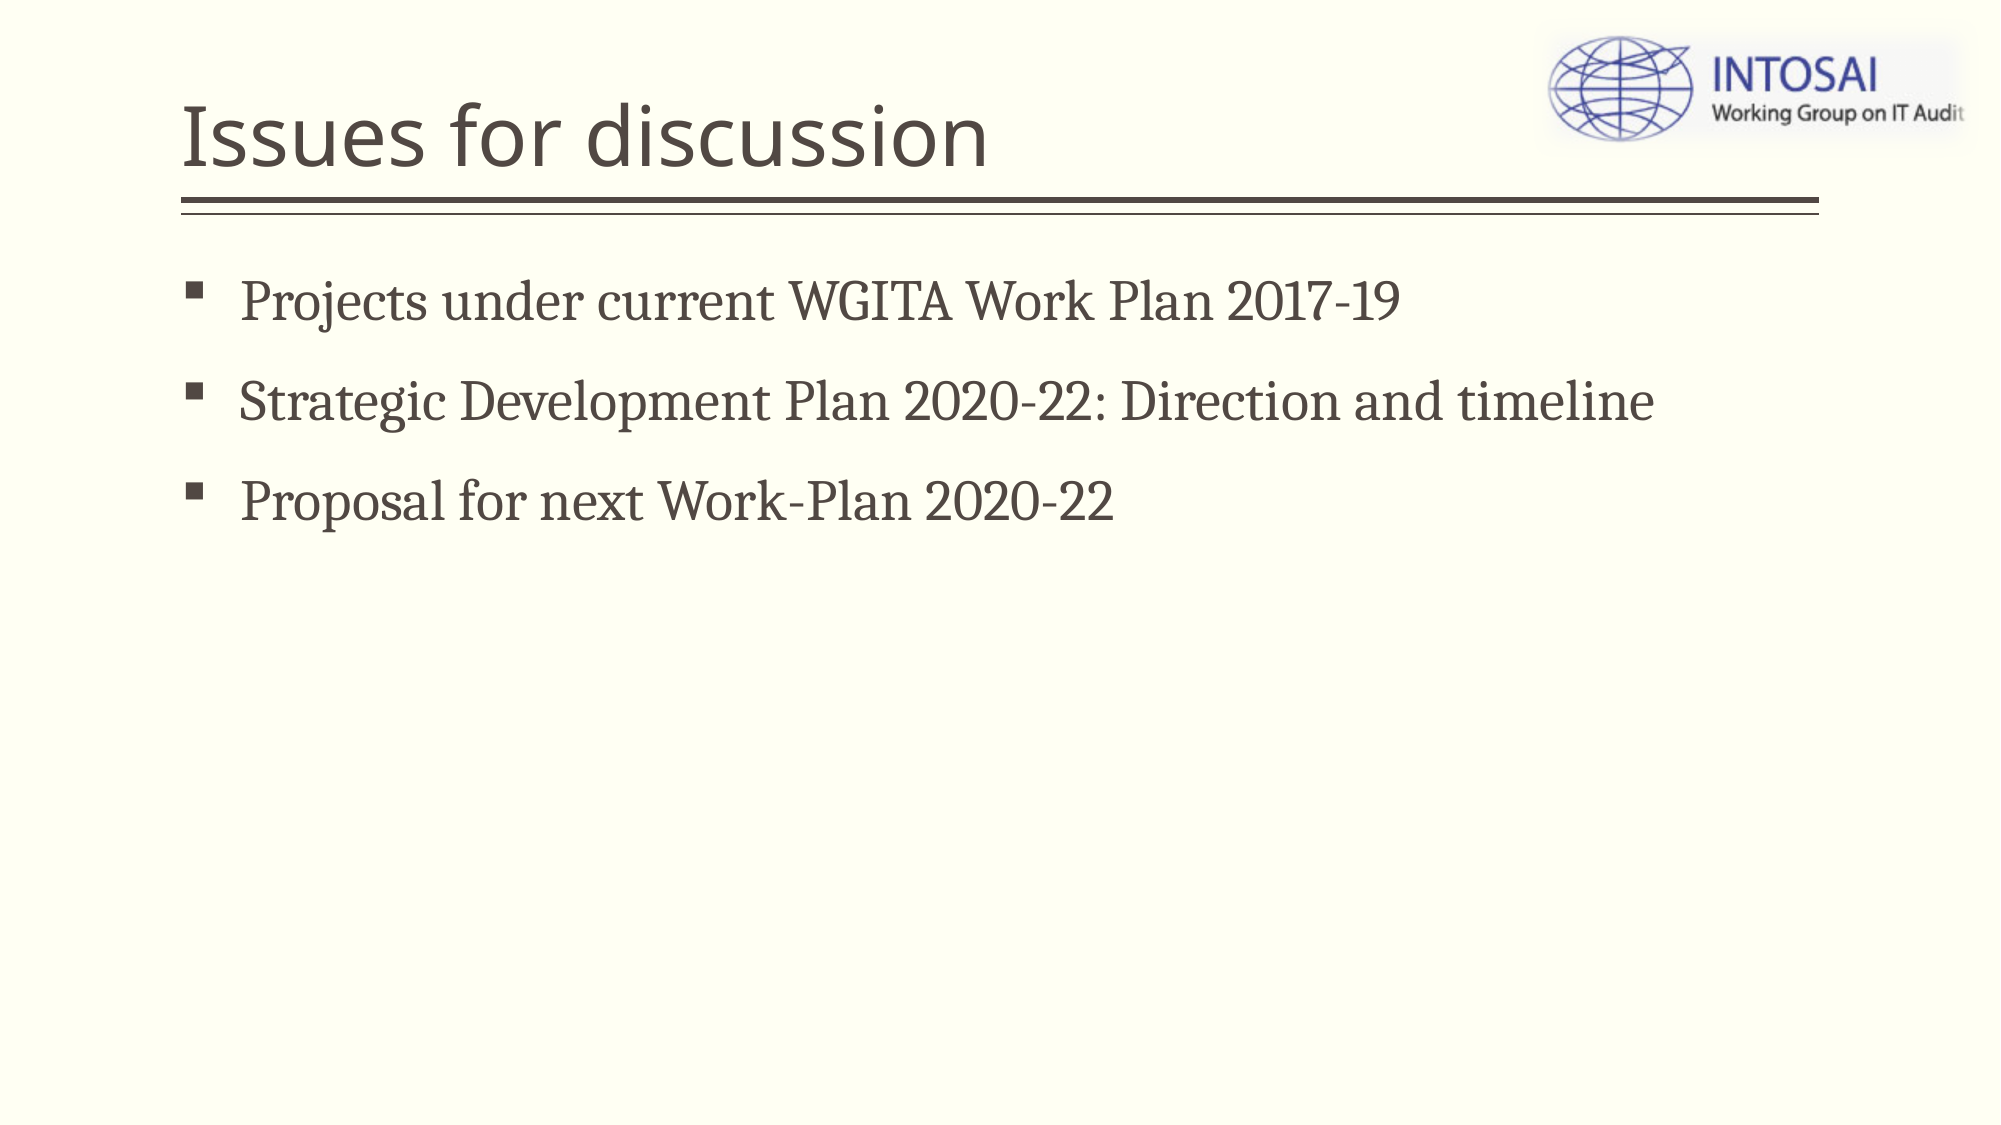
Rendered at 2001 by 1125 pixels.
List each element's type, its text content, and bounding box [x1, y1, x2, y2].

list Projects under current WGITA Work Plan 2017-19 Strategic Development Plan 2020-22: Direction and timeline Proposal for next Work-Plan 2020-22 [181, 262, 1819, 1013]
title Issues for discussion [181, 12, 1819, 193]
picture [1819, 51, 1946, 125]
